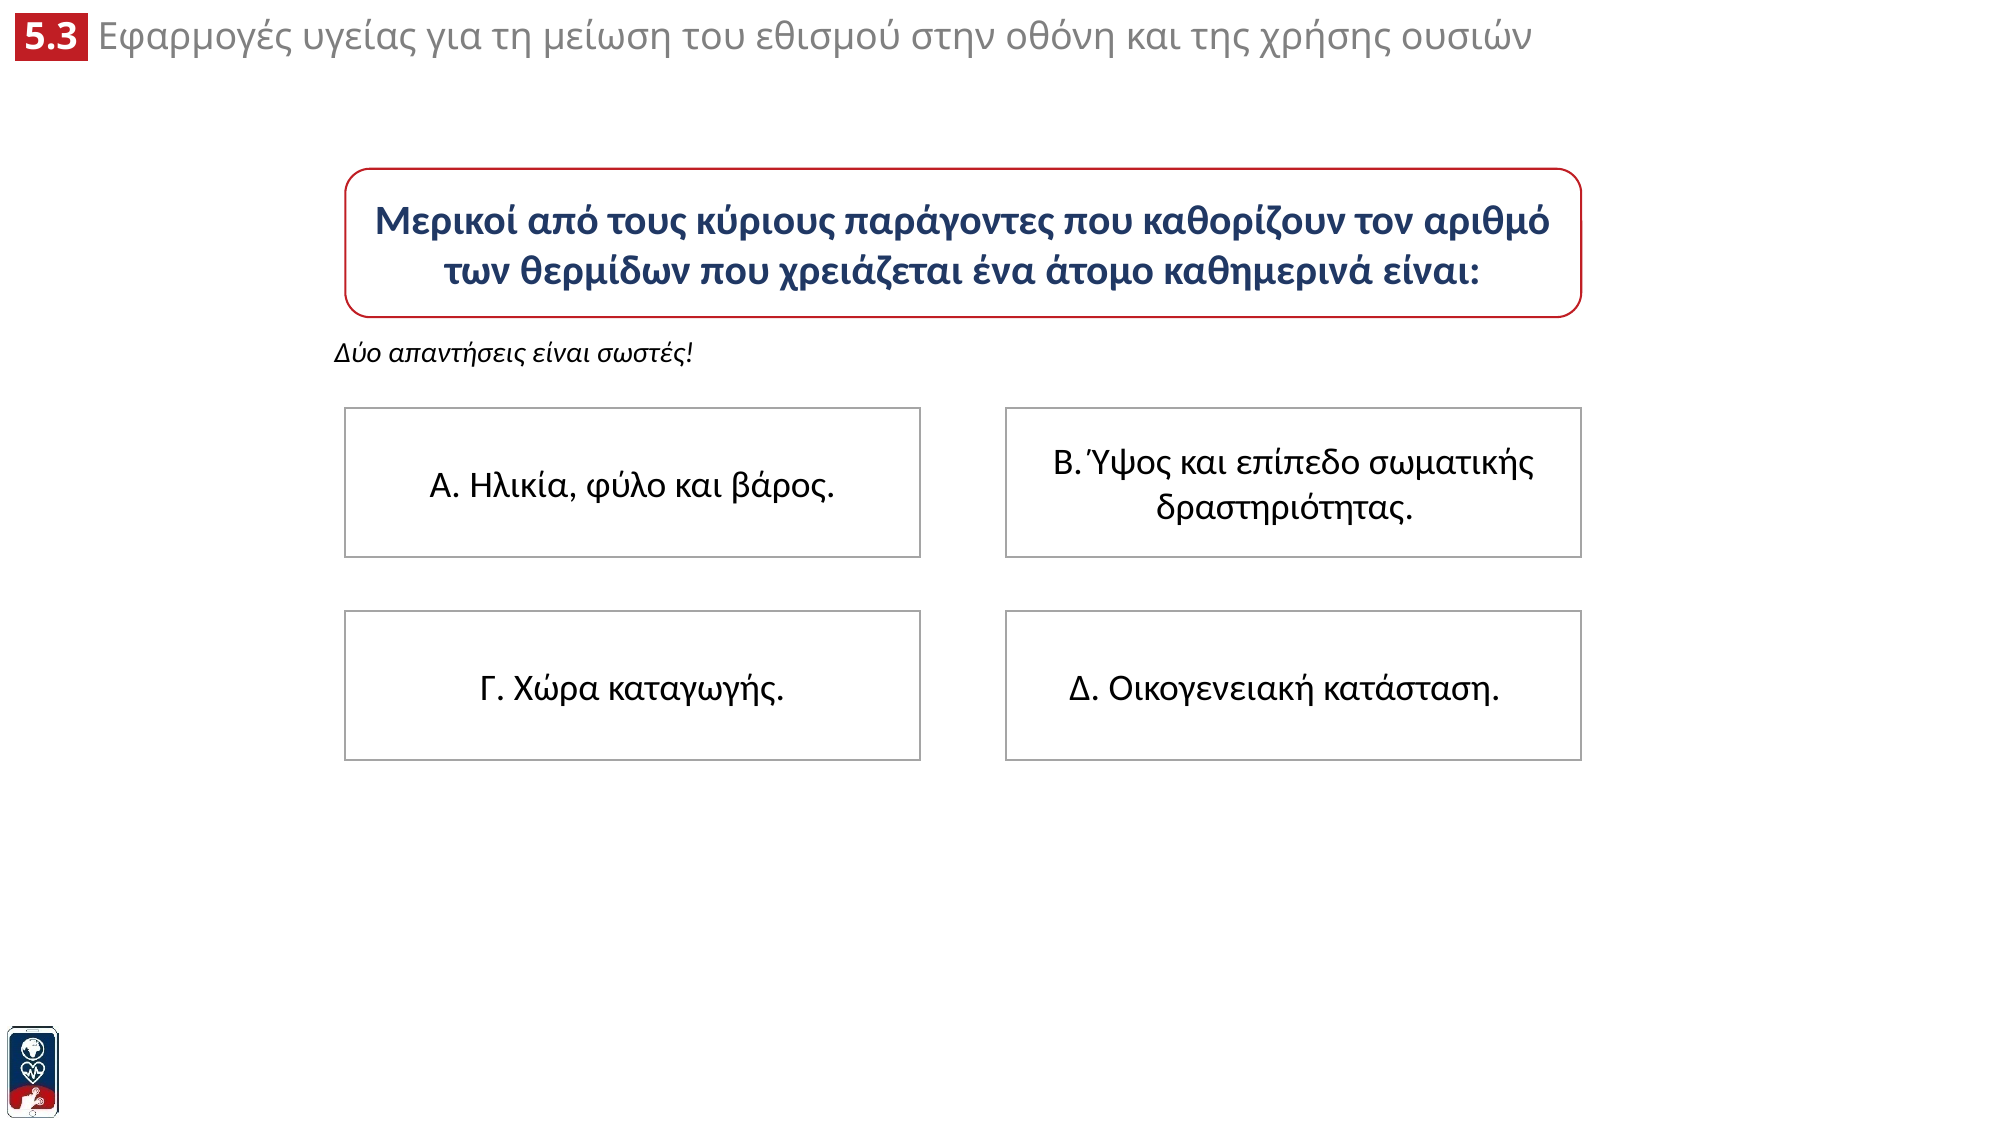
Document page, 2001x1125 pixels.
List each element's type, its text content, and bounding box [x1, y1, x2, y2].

text_box B. Ύψος και επίπεδο σωματικής δραστηριότητας. [1005, 407, 1582, 558]
picture [7, 1026, 59, 1118]
text_box Γ. Χώρα καταγωγής. [344, 610, 921, 761]
text_box Μερικοί από τους κύριους παράγοντες που καθορίζουν τον αριθμό των θερμίδων που χρειάζεται ένα άτομο καθημερινά είναι: [344, 167, 1583, 319]
text_box Δ. Οικογενειακή κατάσταση. [1005, 610, 1582, 761]
text_box Δύο απαντήσεις είναι σωστές! [319, 325, 710, 376]
text_box A. Ηλικία, φύλο και βάρος. [344, 407, 921, 558]
